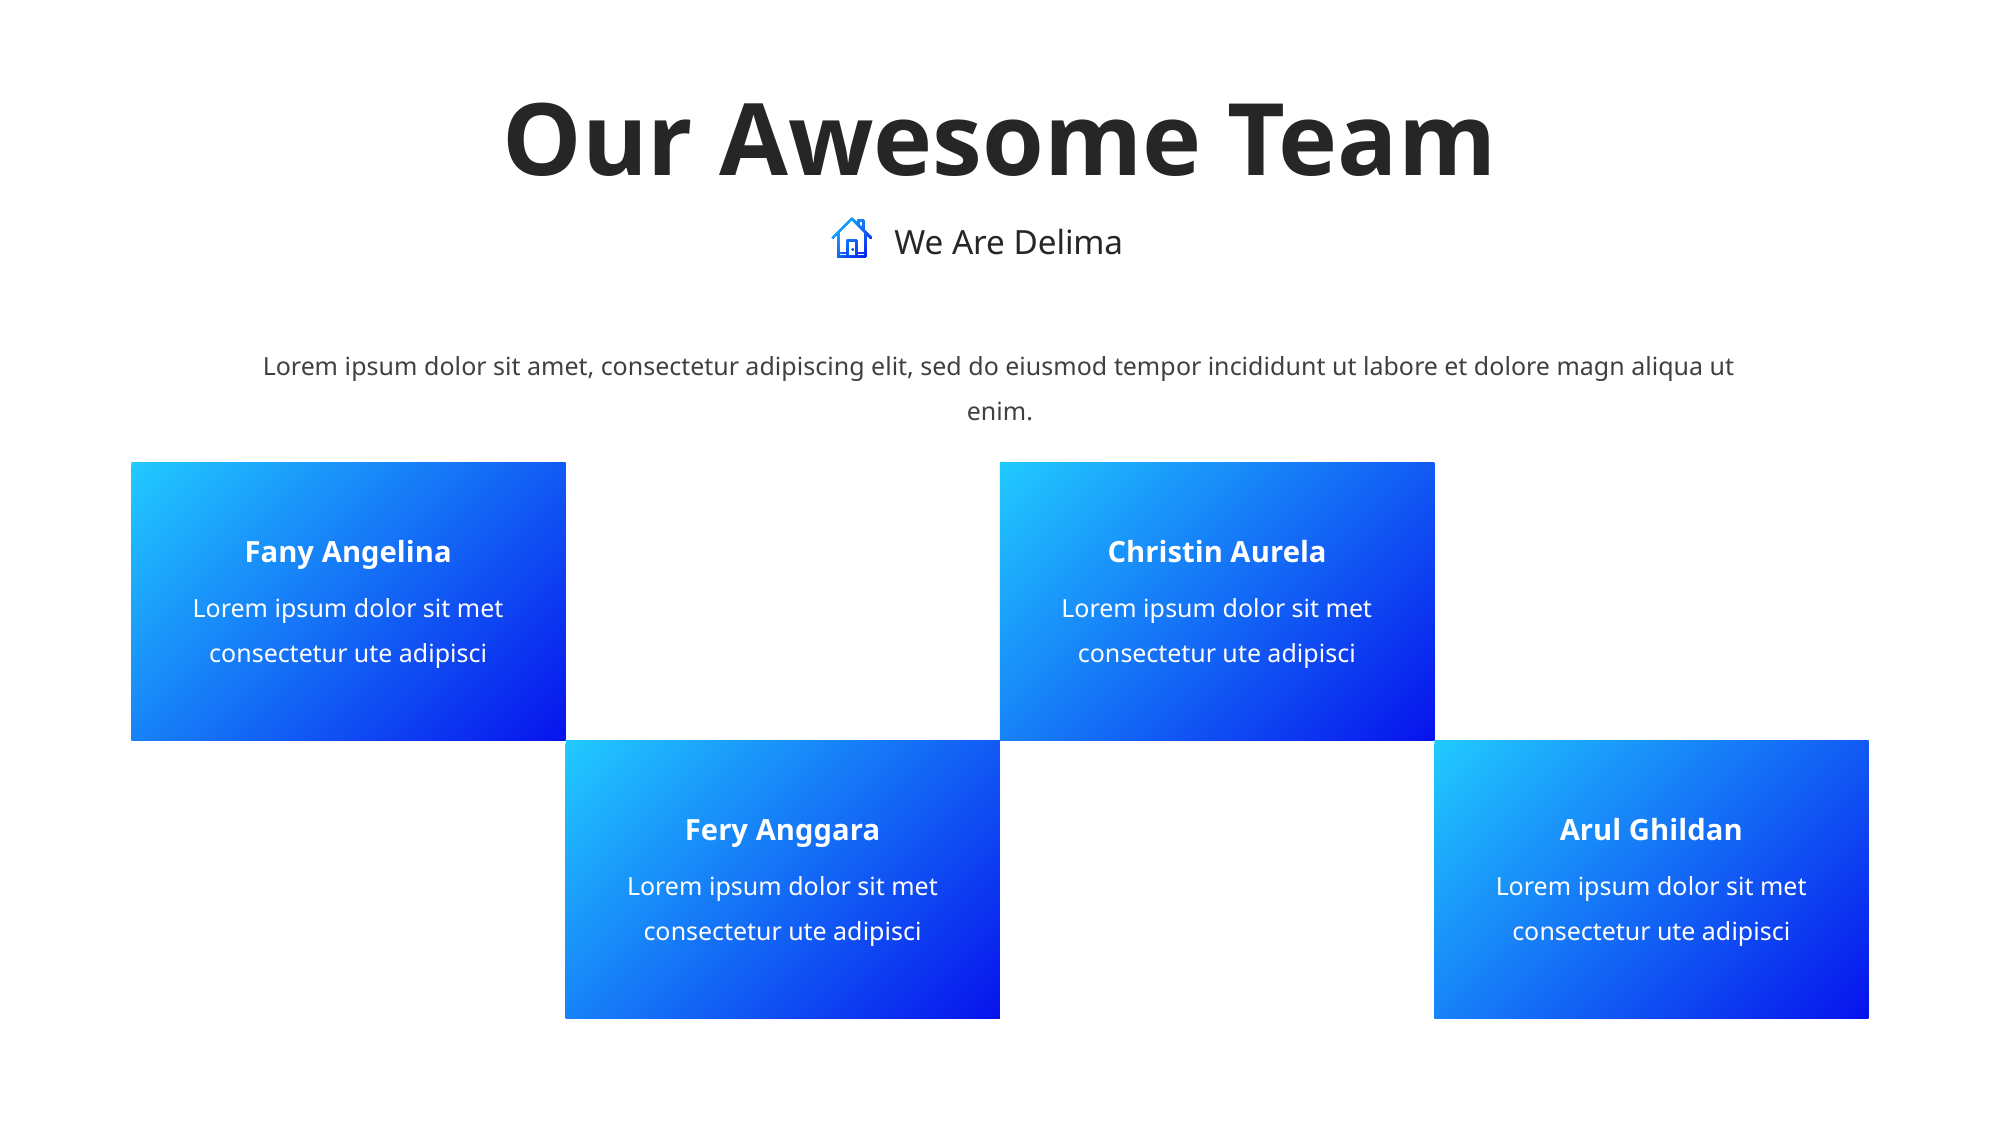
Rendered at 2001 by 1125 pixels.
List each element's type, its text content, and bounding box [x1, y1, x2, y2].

text_box Lorem ipsum dolor sit amet, consectetur adipiscing elit, sed do eiusmod tempor incididunt ut labore et dolore magn aliqua ut enim. [216, 328, 1784, 433]
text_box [1000, 462, 1434, 740]
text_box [1435, 741, 1869, 1019]
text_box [425, 68, 1575, 270]
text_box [566, 741, 999, 1019]
picture [131, 462, 1869, 1019]
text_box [131, 462, 565, 740]
